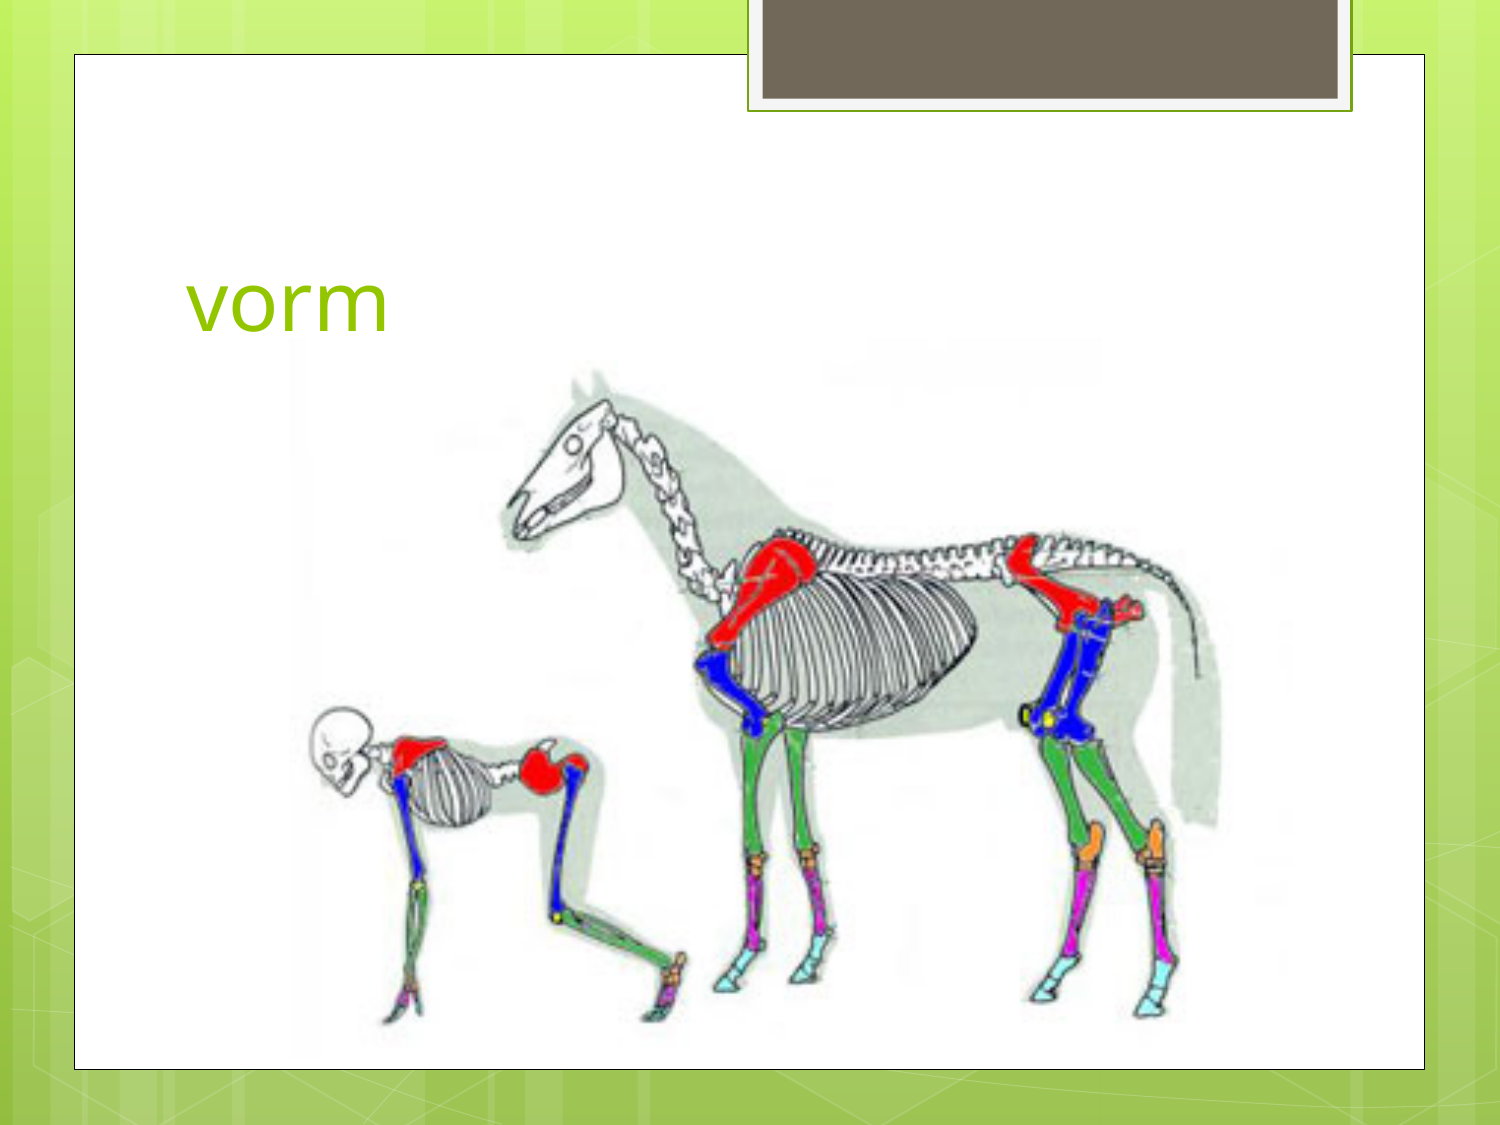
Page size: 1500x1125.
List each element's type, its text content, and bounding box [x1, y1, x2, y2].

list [289, 337, 1293, 1059]
title vorm [171, 168, 1324, 357]
